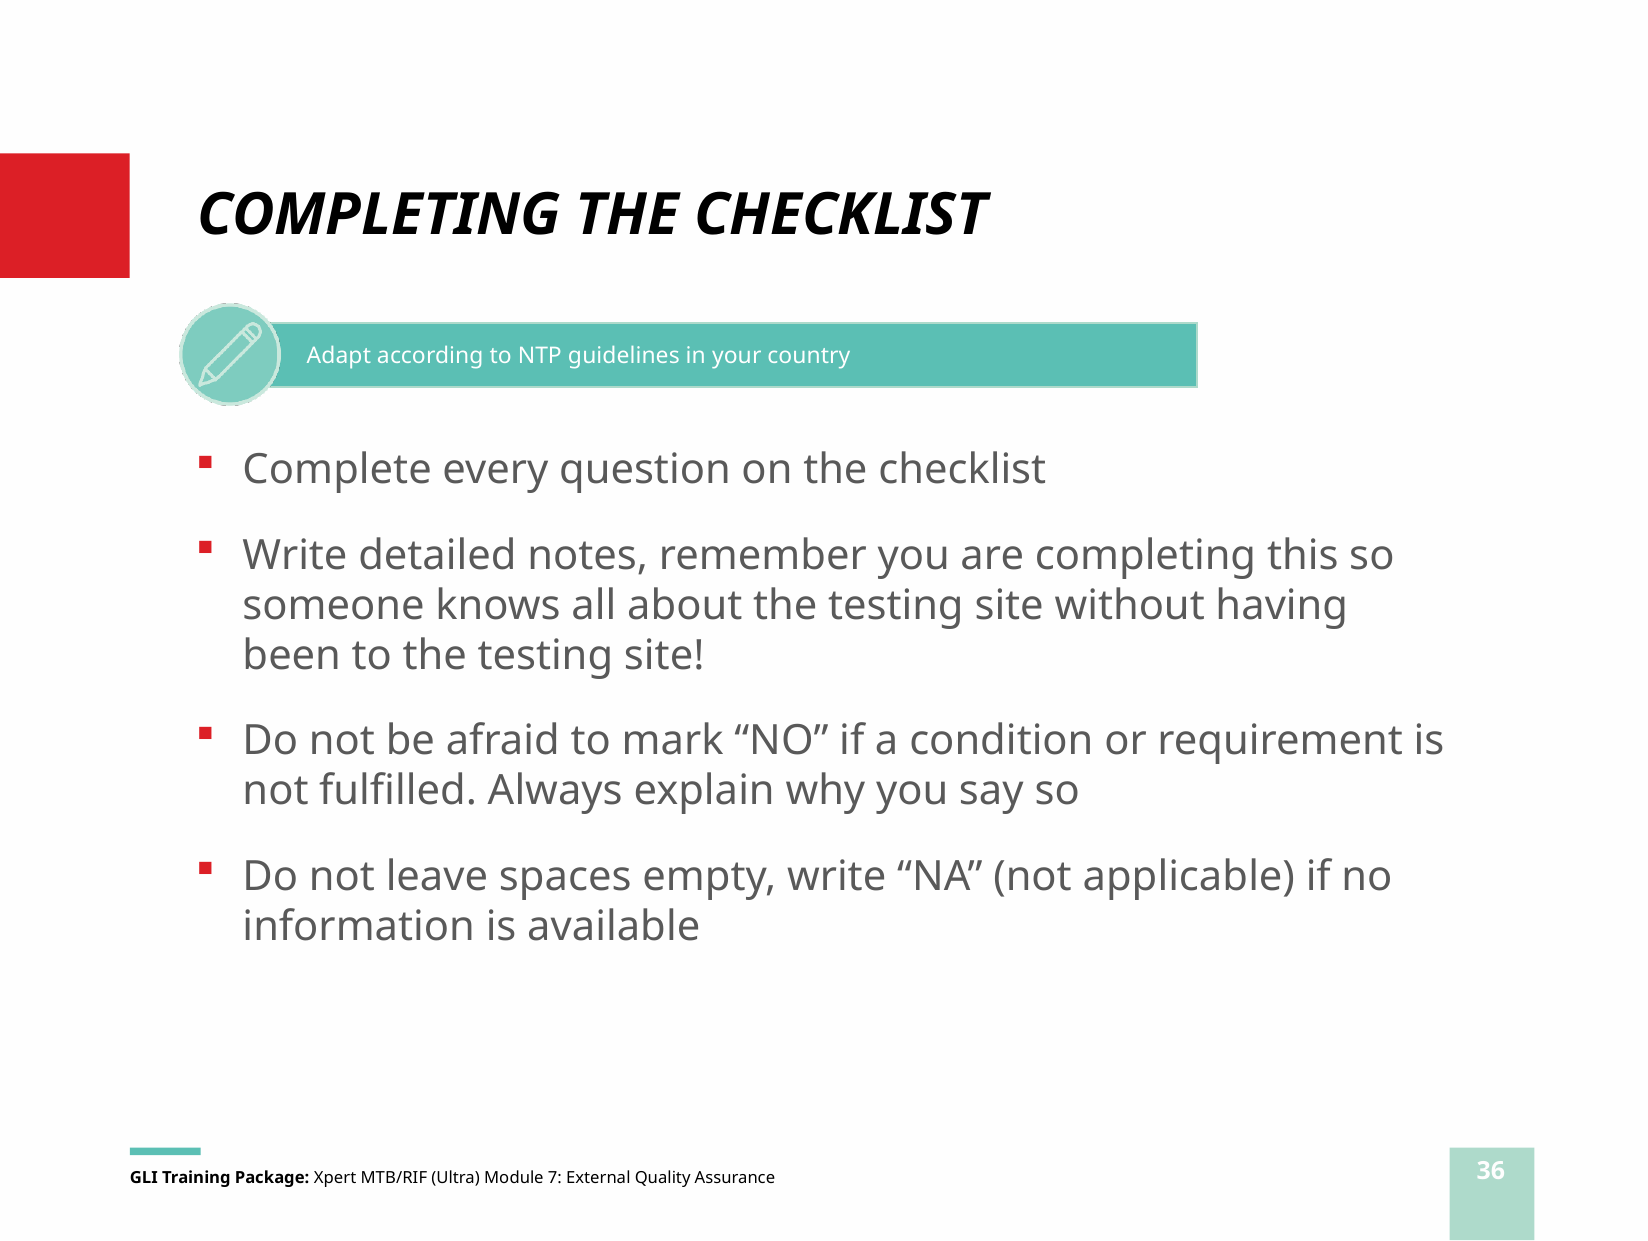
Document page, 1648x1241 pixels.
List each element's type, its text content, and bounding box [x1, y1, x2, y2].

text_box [173, 297, 1308, 409]
title COMPLETING THE CHECKLIST [197, 153, 1450, 278]
list Complete every question on the checklist Write detailed notes, remember you are completing this so someone knows all about the testing site without having been to the testing site! Do not be afraid to mark “NO” if a condition or requirement is not fulfilled. Always explain why you say so Do not leave spaces empty, write “NA” (not applicable) if no information is available [195, 442, 1450, 1135]
